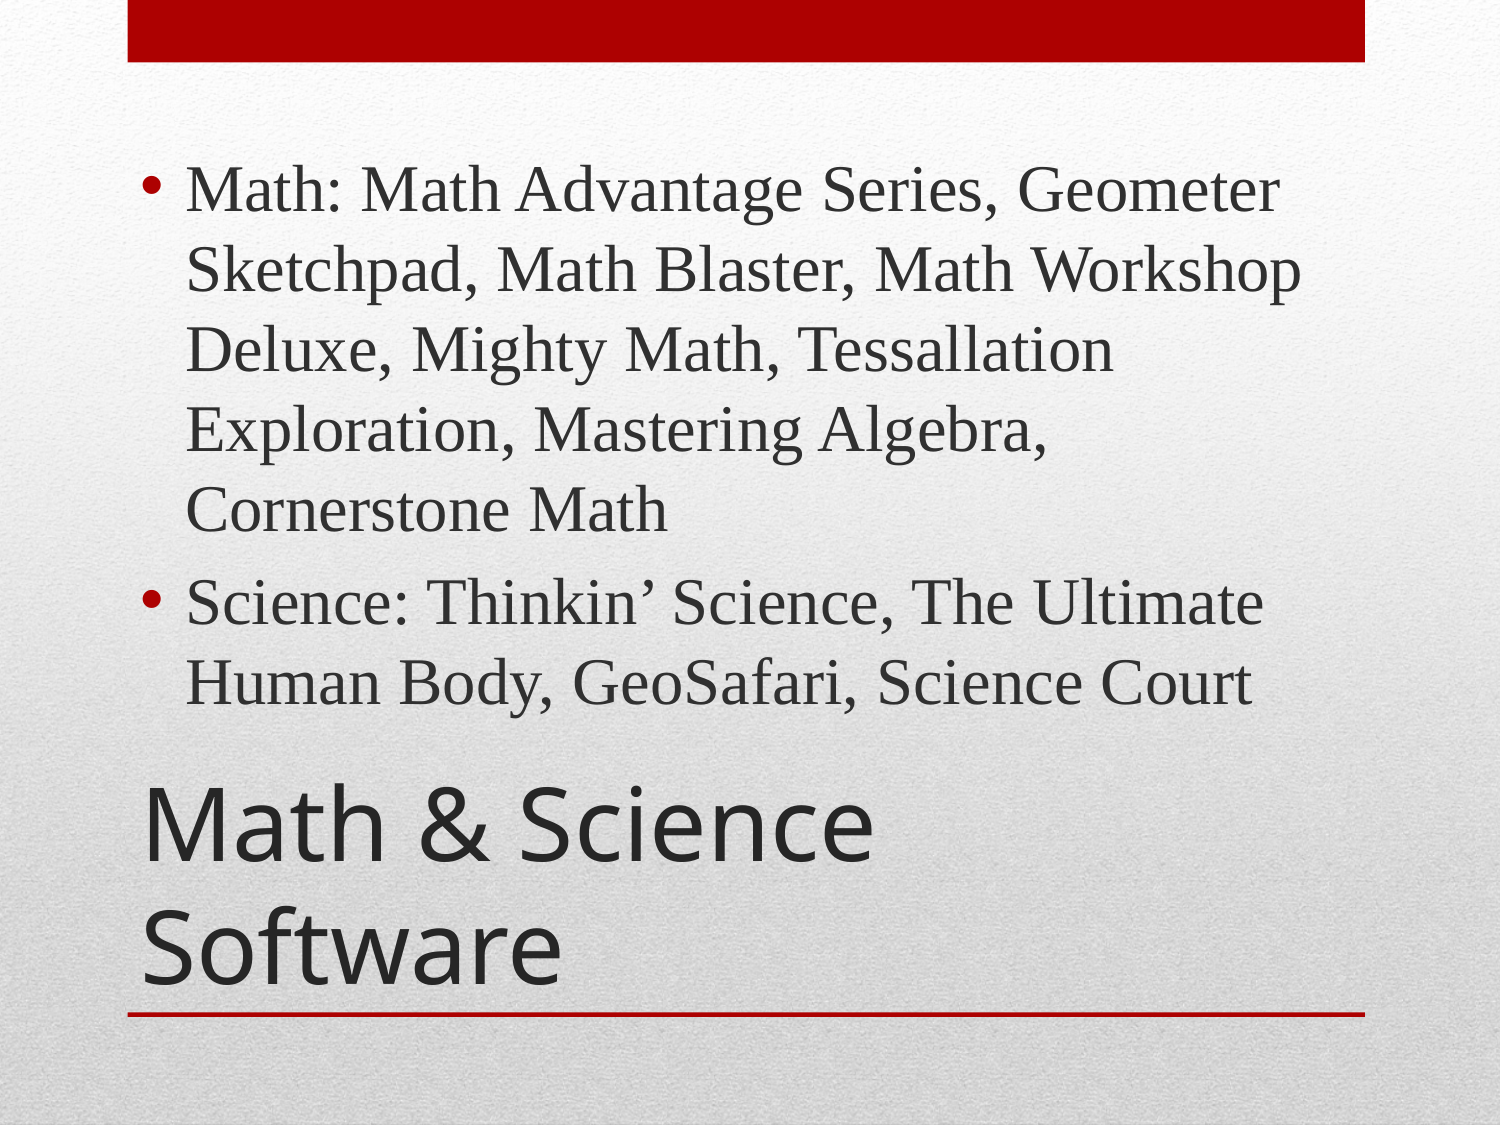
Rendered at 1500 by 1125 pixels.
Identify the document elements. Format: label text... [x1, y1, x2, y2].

list Math: Math Advantage Series, Geometer Sketchpad, Math Blaster, Math Workshop Deluxe, Mighty Math, Tessallation Exploration, Mastering Algebra, Cornerstone Math Science: Thinkin’ Science, The Ultimate Human Body, GeoSafari, Science Court [125, 112, 1363, 750]
title Math & Science Software [125, 750, 1238, 1013]
